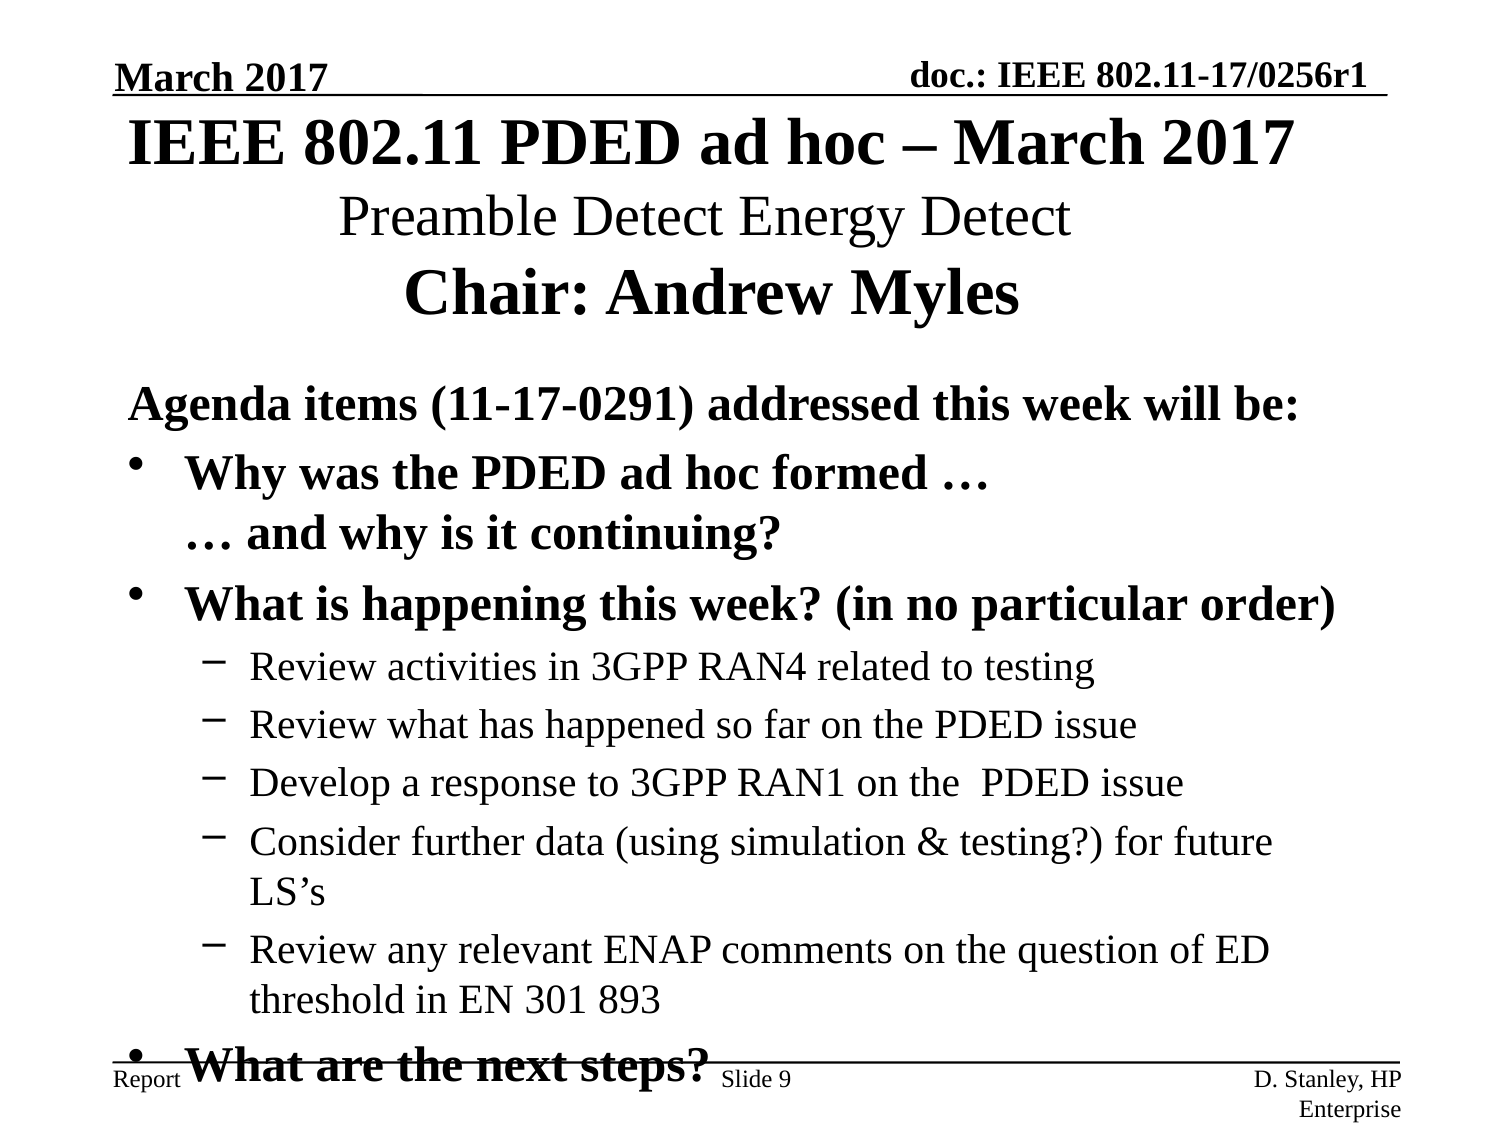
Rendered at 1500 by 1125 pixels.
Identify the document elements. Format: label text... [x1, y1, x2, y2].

slide_number Slide 9 [720, 1062, 792, 1093]
list Agenda items (11-17-0291) addressed this week will be: Why was the PDED ad hoc formed … … and why is it continuing? What is happening this week? (in no particular order) Review activities in 3GPP RAN4 related to testing Review what has happened so far on the PDED issue Develop a response to 3GPP RAN1 on the PDED issue Consider further data (using simulation & testing?) for future LS’s Review any relevant ENAP comments on the question of ED threshold in EN 301 893 What are the next steps? [112, 362, 1375, 1038]
title IEEE 802.11 PDED ad hoc – March 2017 Preamble Detect Energy Detect Chair: Andrew Myles [75, 125, 1350, 300]
footer D. Stanley, HP Enterprise [1170, 1062, 1402, 1093]
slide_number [114, 49, 413, 100]
